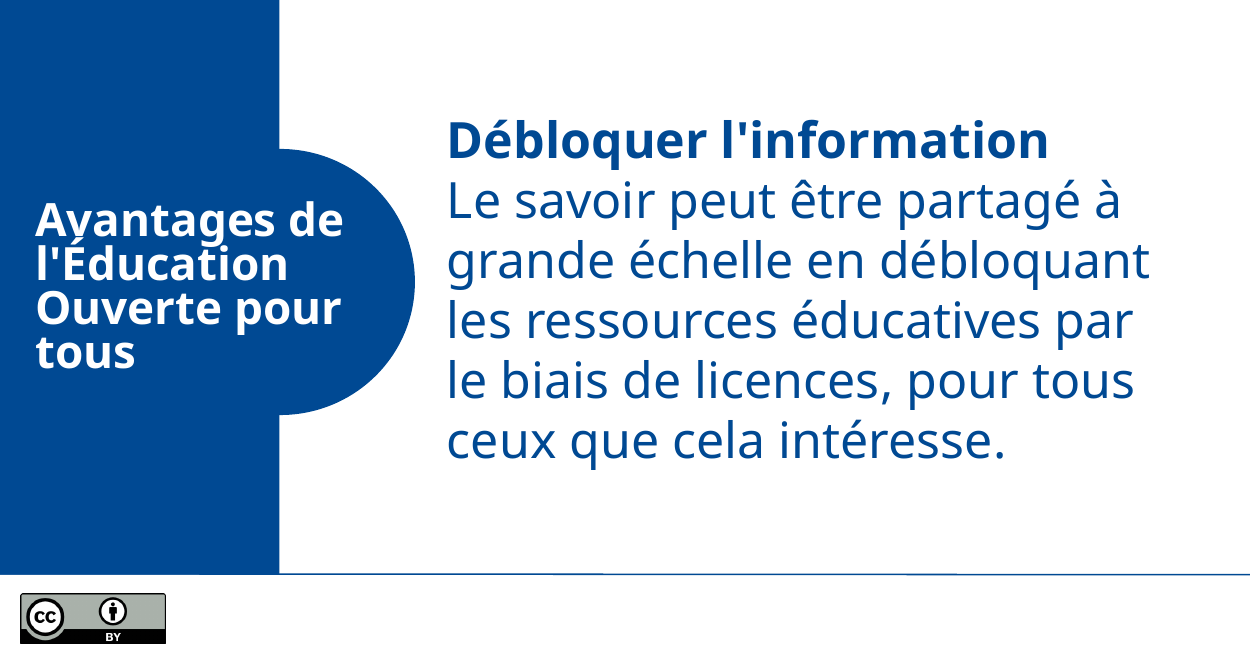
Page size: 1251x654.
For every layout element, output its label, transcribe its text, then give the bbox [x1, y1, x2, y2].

text_box Débloquer l'information Le savoir peut être partagé à grande échelle en débloquant les ressources éducatives par le biais de licences, pour tous ceux que cela intéresse. [431, 93, 1182, 484]
text_box [206, 393, 355, 416]
text_box Avantages de l'Éducation Ouverte pour tous [20, 186, 390, 393]
text_box [0, 0, 280, 573]
picture [20, 592, 166, 645]
text_box [0, 582, 1250, 654]
text_box [390, 204, 415, 360]
text_box [187, 148, 374, 186]
